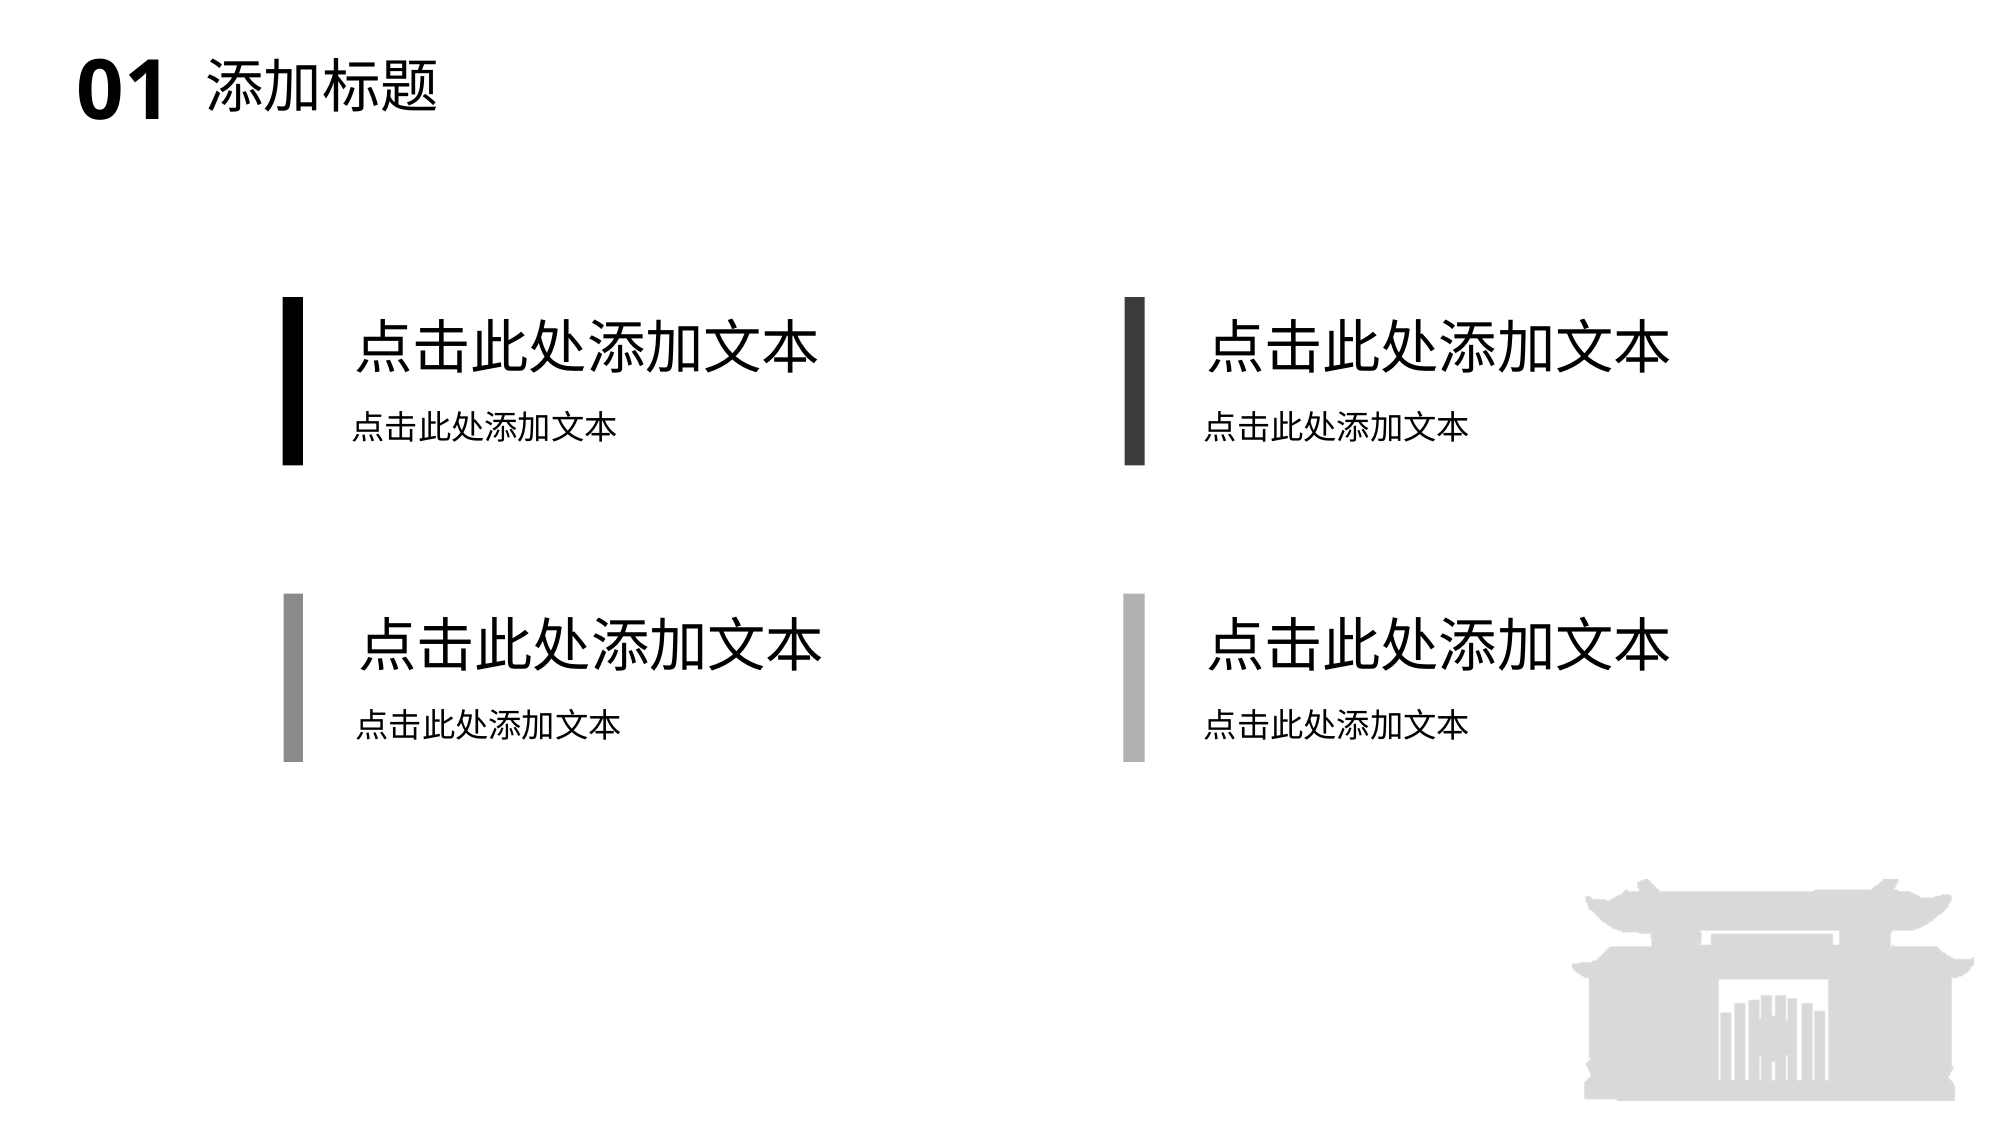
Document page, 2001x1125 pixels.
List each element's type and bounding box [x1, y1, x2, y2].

text_box [282, 296, 304, 466]
text_box [339, 580, 881, 753]
text_box [283, 593, 304, 763]
text_box [1187, 580, 1729, 753]
text_box [1123, 296, 1146, 466]
text_box [61, 39, 498, 137]
picture [1572, 879, 1974, 1101]
text_box [1187, 281, 1729, 455]
text_box [1122, 593, 1146, 763]
text_box [335, 281, 877, 455]
